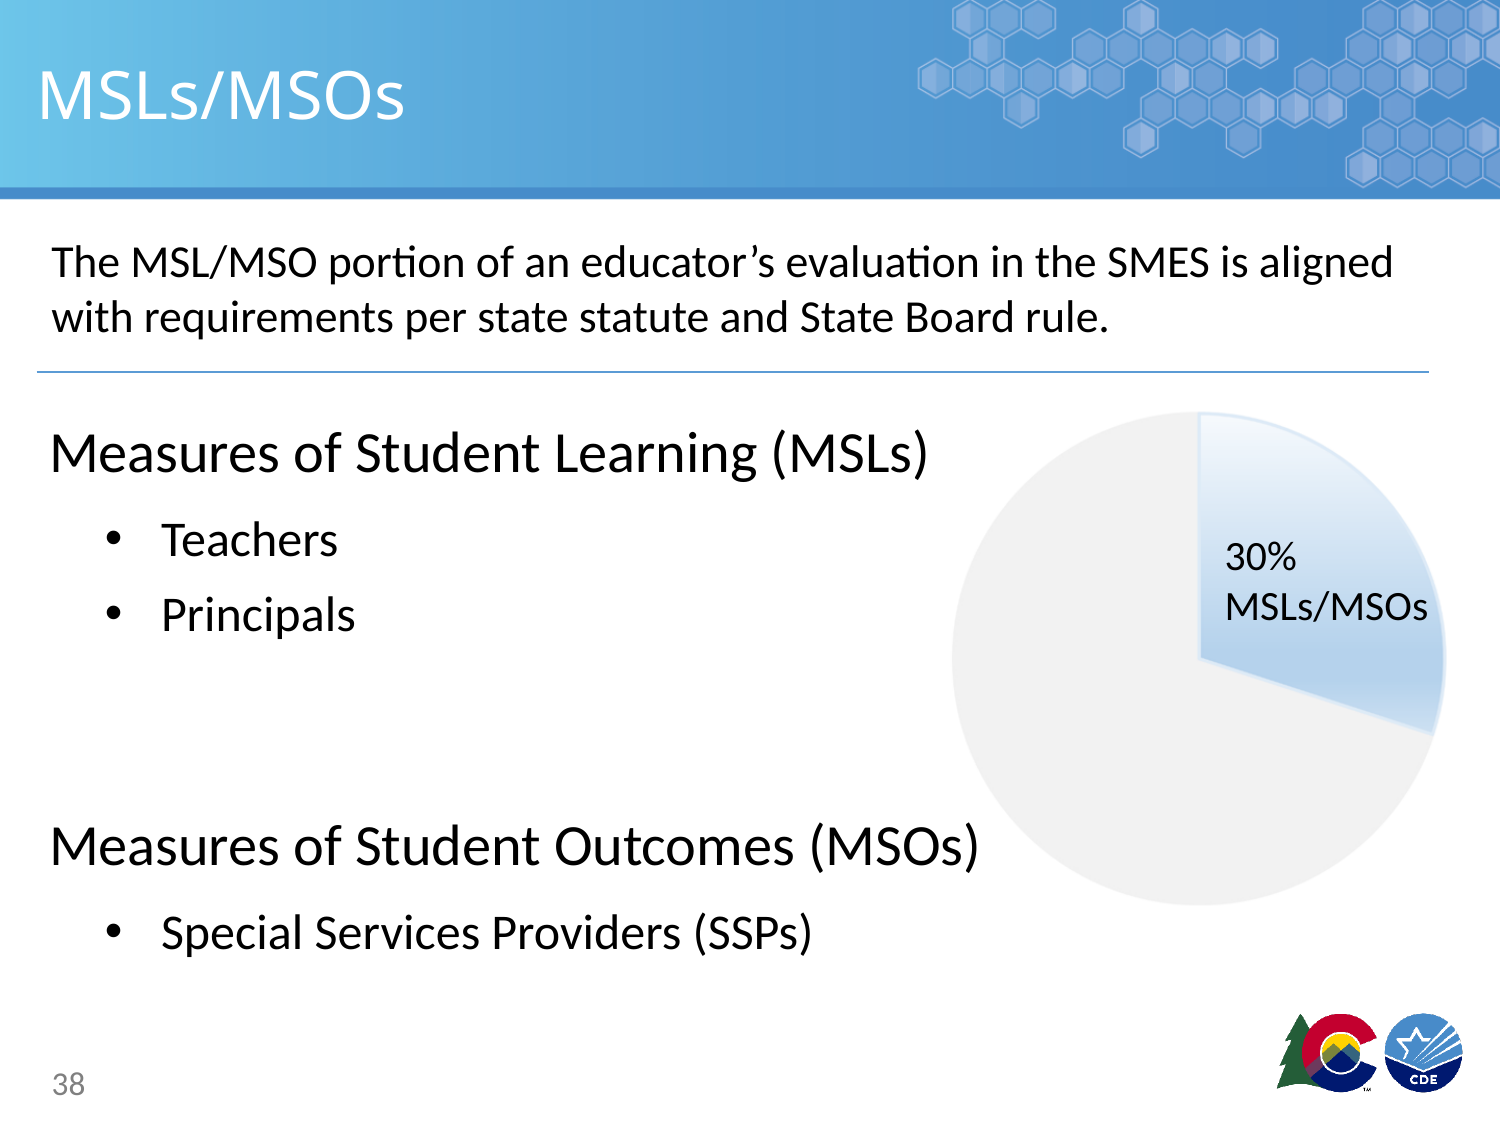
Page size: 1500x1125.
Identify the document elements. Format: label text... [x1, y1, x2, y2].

slide_number 38 [36, 1054, 375, 1115]
picture [0, 0, 1500, 200]
text_box Measures of Student Outcomes (MSOs) [36, 815, 928, 894]
list Measures of Student Learning (MSLs) [36, 422, 928, 501]
picture [1275, 1012, 1463, 1093]
text_box Special Services Providers (SSPs) [92, 906, 865, 1005]
text_box Teachers Principals [92, 513, 928, 691]
title MSLs/MSOs [36, 20, 823, 176]
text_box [928, 400, 1476, 920]
text_box The MSL/MSO portion of an educator’s evaluation in the SMES is aligned with requirements per state statute and State Board rule. [36, 224, 1430, 350]
